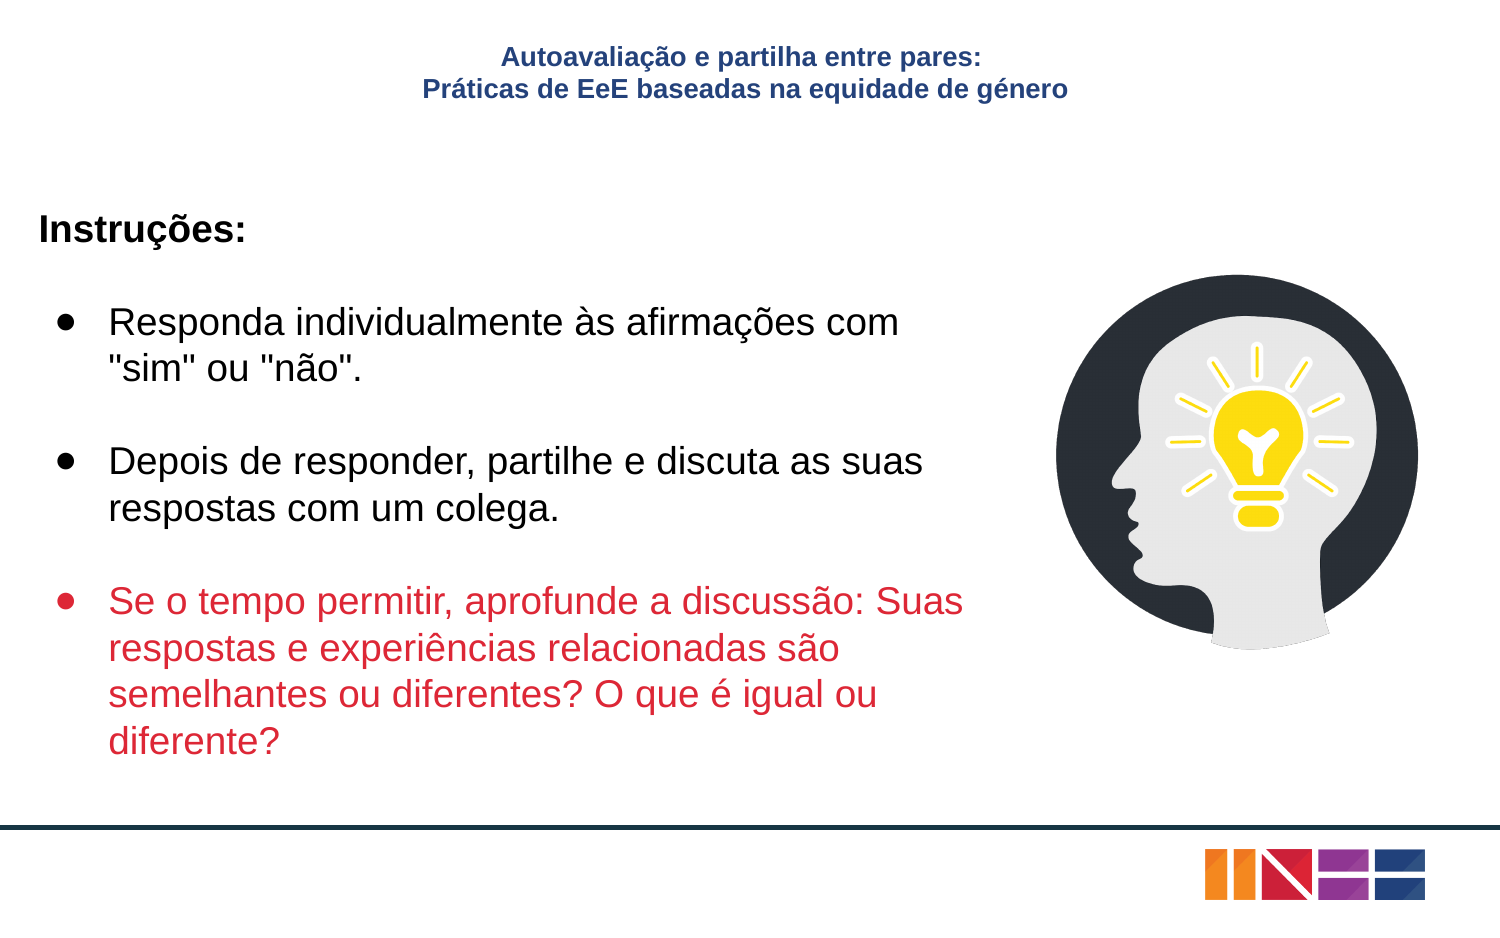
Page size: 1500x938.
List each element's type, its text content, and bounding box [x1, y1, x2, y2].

list Instruções: Responda individualmente às afirmações com "sim" ou "não". Depois de responder, partilhe e discuta as suas respostas com um colega. Se o tempo permitir, aprofunde a discussão: Suas respostas e experiências relacionadas são semelhantes ou diferentes? O que é igual ou diferente? [23, 188, 1001, 779]
title Autoavaliação e partilha entre pares: Práticas de EeE baseadas na equidade de género [23, 23, 1468, 121]
picture [1205, 849, 1425, 900]
picture [1019, 199, 1455, 779]
